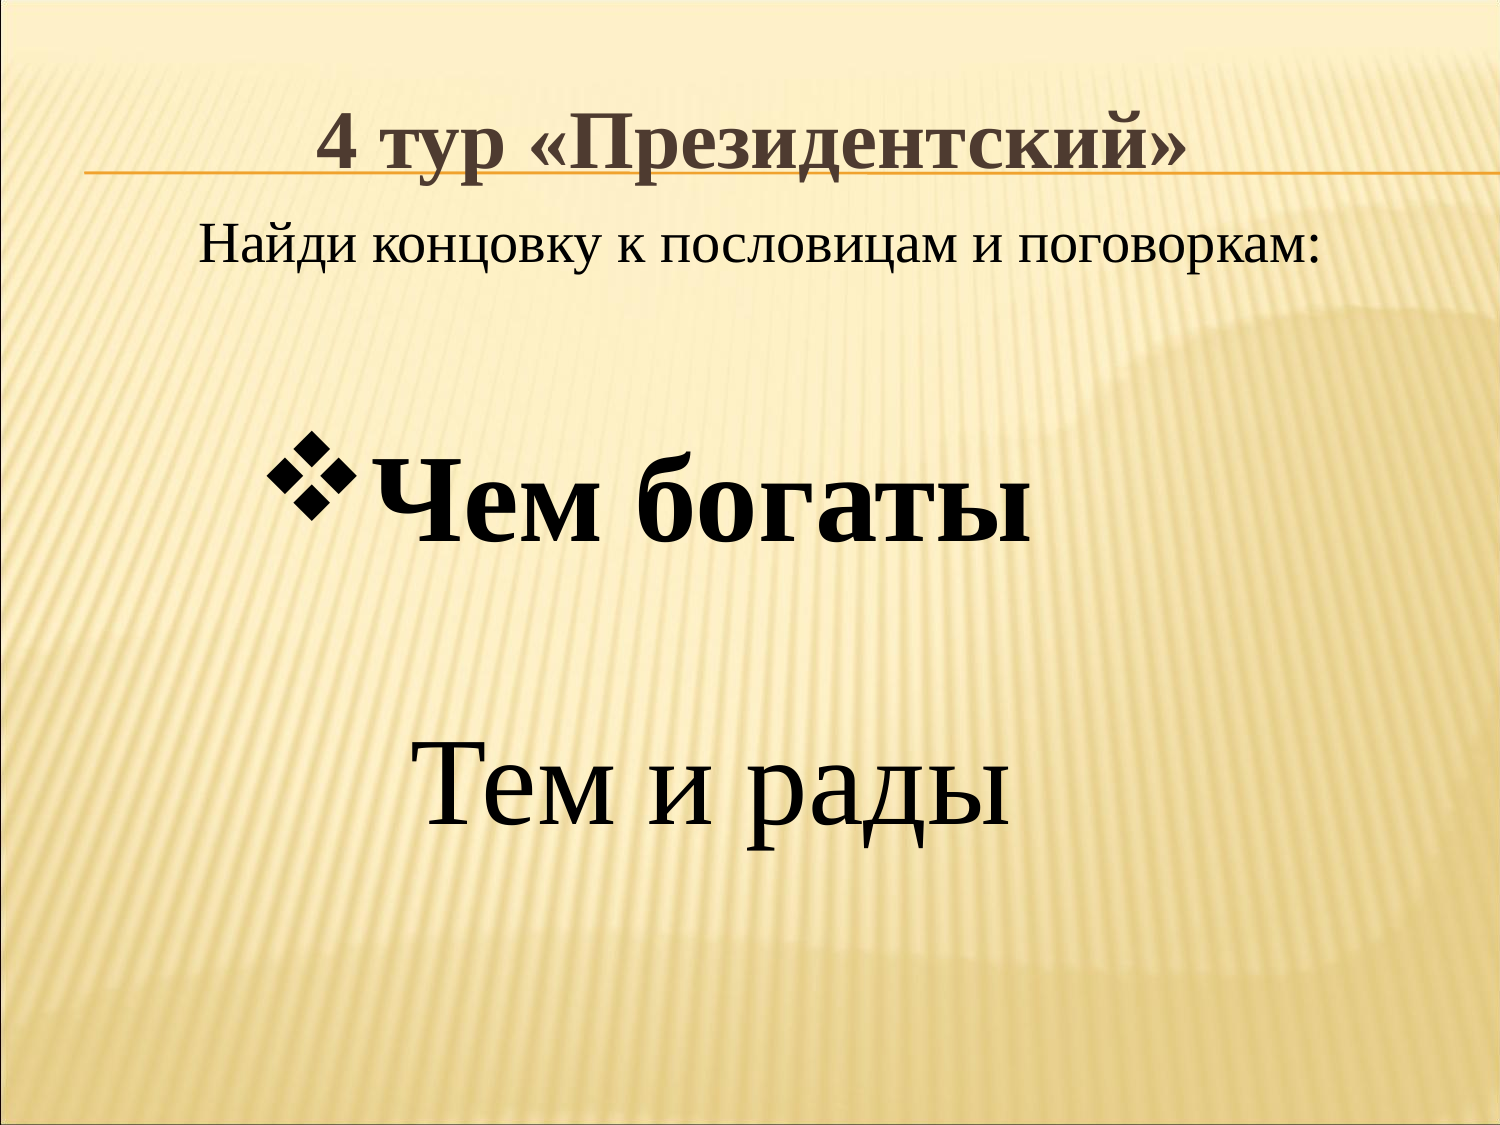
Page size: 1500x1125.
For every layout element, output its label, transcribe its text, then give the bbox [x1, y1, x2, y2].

text_box Чем богаты [242, 408, 1436, 574]
title 4 тур «Президентский» [41, 66, 1467, 204]
text_box Тем и рады [395, 692, 1436, 858]
text_box Найди концовку к пословицам и поговоркам: [159, 196, 1376, 282]
picture [0, 0, 1500, 1125]
